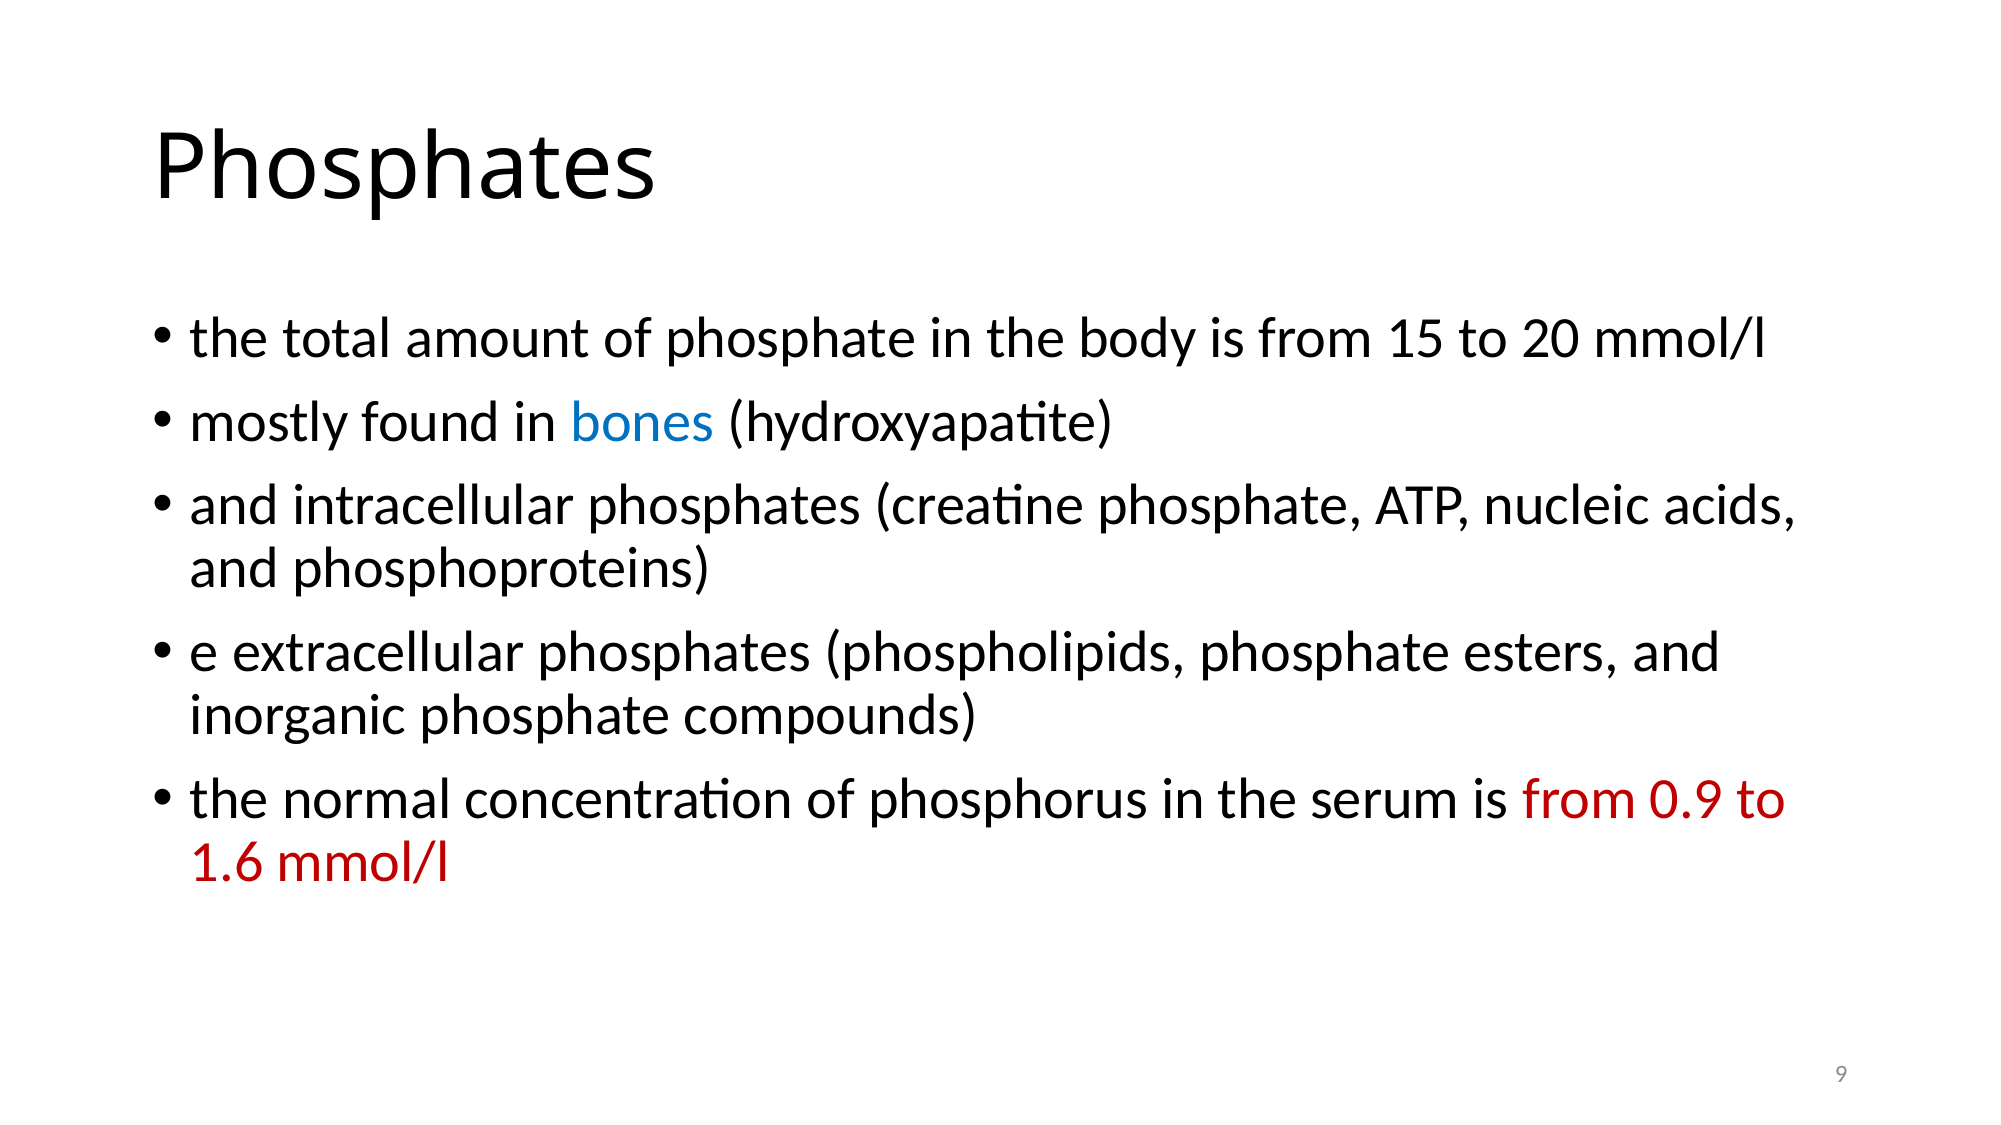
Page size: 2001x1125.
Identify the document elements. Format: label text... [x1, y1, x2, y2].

slide_number 9 [1412, 1042, 1863, 1103]
list the total amount of phosphate in the body is from 15 to 20 mmol/l mostly found in bones (hydroxyapatite) and intracellular phosphates (creatine phosphate, ATP, nucleic acids, and phosphoproteins) e extracellular phosphates (phospholipids, phosphate esters, and inorganic phosphate compounds) the normal concentration of phosphorus in the serum is from 0.9 to 1.6 mmol/l [137, 299, 1863, 1014]
title Phosphates [137, 59, 1863, 278]
